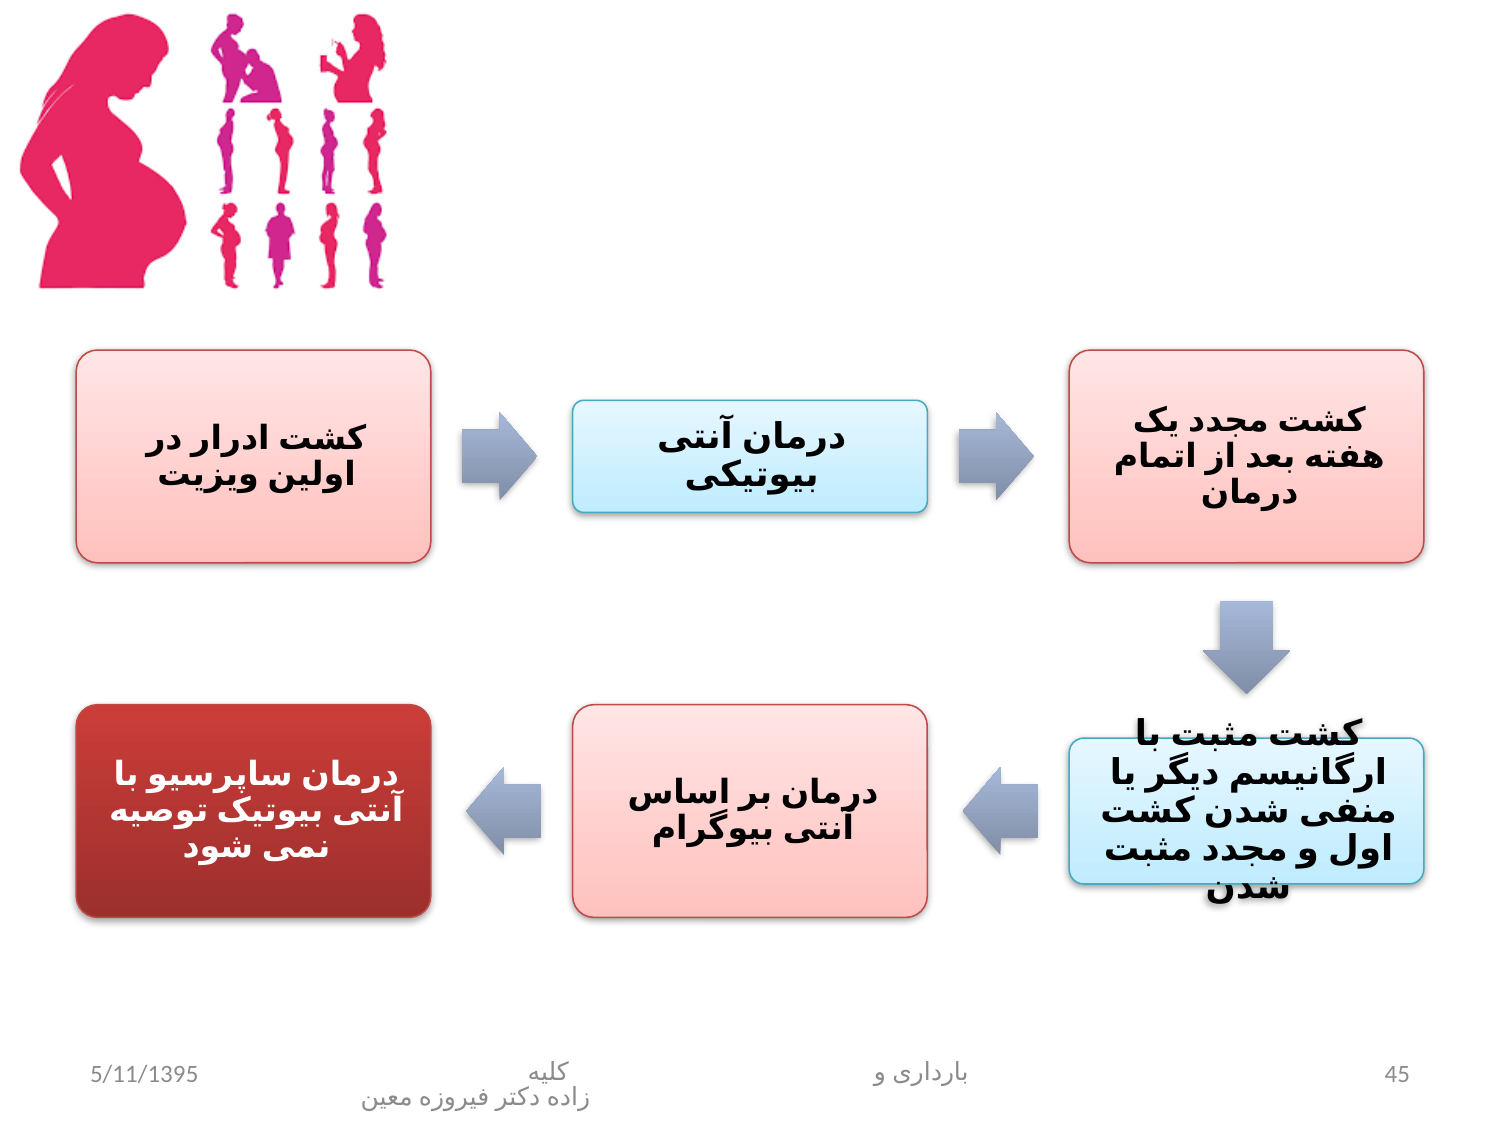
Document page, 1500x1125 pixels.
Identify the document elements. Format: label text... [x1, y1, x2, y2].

picture [0, 0, 407, 304]
slide_number 45 [1074, 1042, 1425, 1103]
footer بارداری و کلیه دکتر فیروزه معین زاده [512, 1042, 988, 1103]
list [74, 262, 1426, 1006]
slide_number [75, 1042, 425, 1103]
